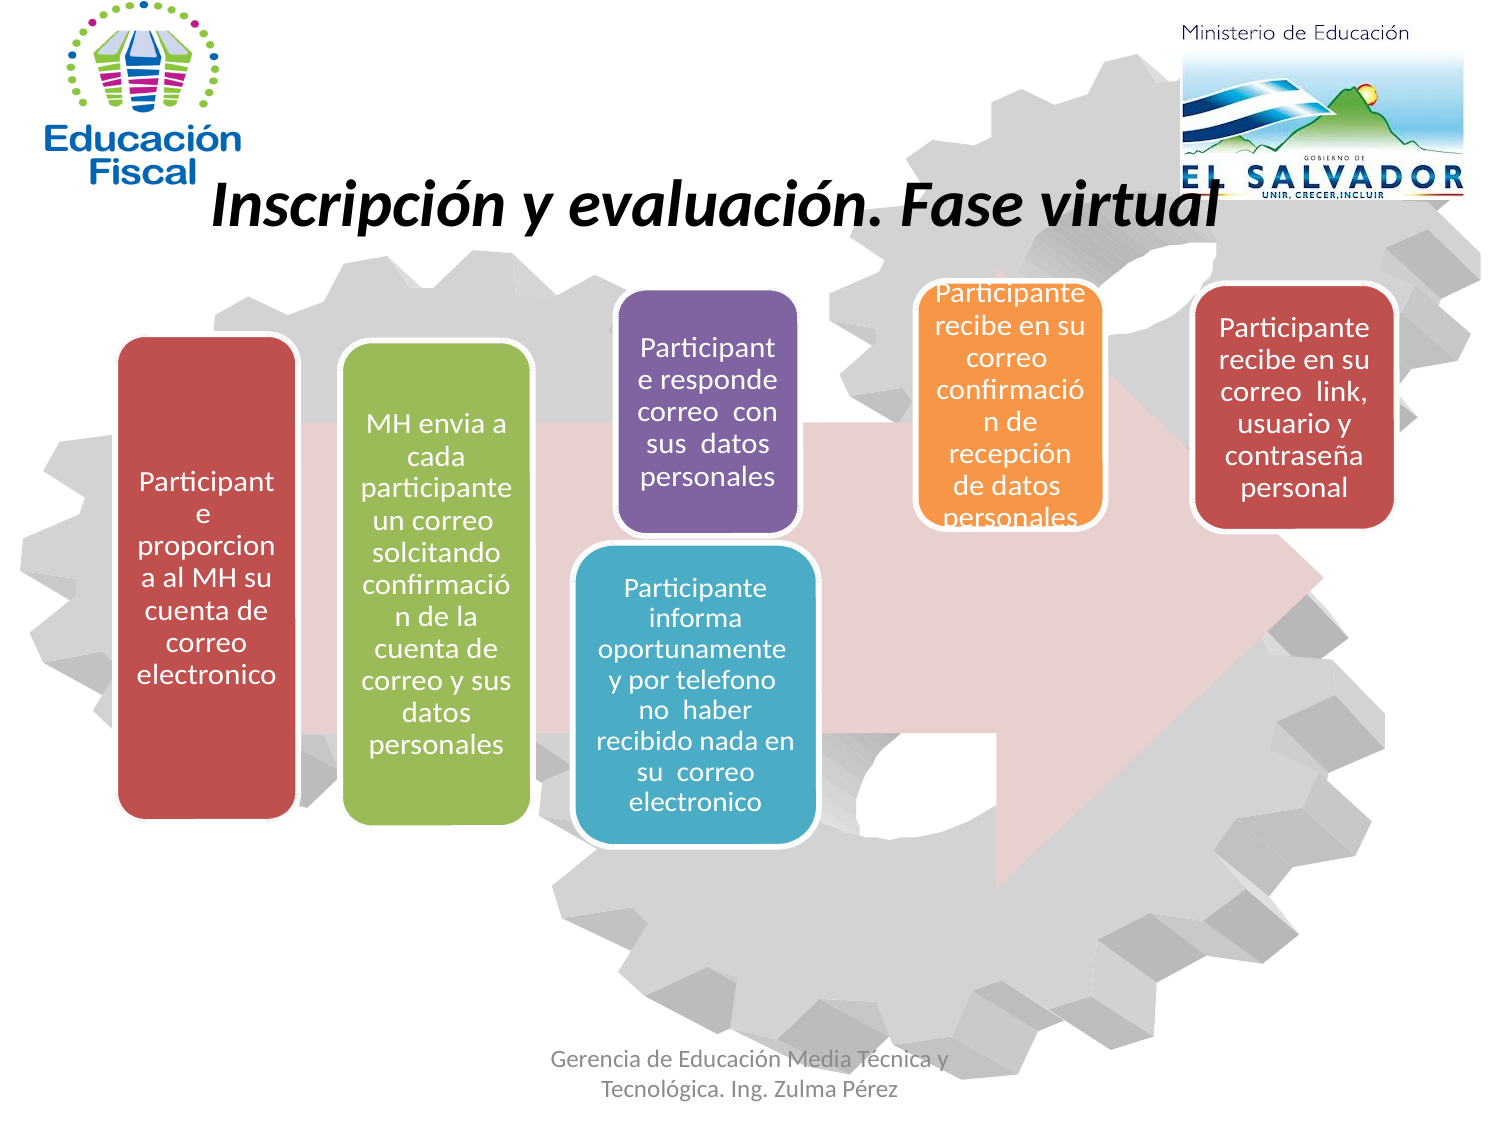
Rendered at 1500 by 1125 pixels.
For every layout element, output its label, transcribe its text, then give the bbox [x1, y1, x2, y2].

footer Gerencia de Educación Media Técnica y Tecnológica. Ing. Zulma Pérez [512, 1042, 988, 1103]
picture [40, 0, 243, 188]
picture [111, 266, 1405, 894]
title Inscripción y evaluación. Fase virtual [41, 139, 1392, 261]
picture [1180, 25, 1465, 201]
